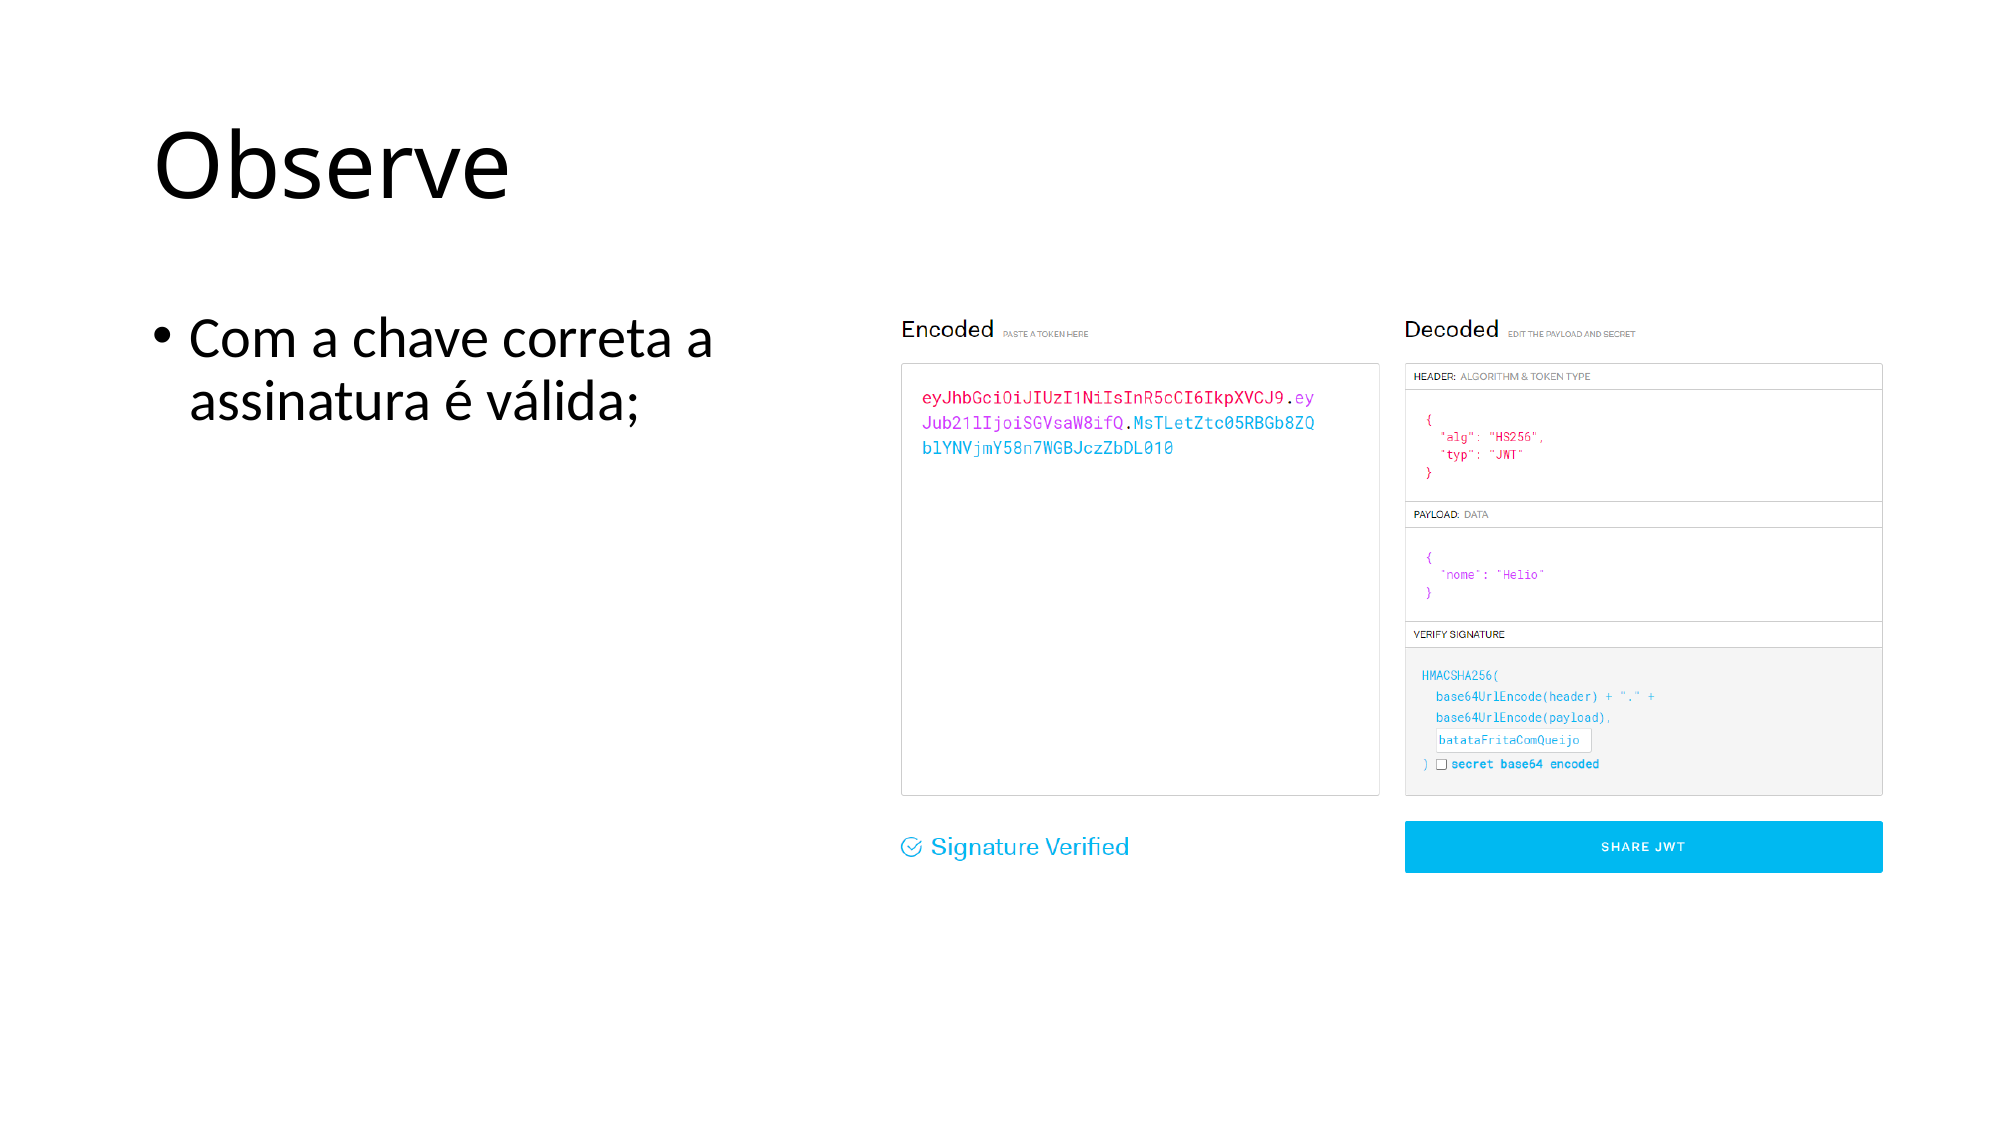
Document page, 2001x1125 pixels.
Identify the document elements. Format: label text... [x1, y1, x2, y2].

title Observe [137, 59, 1863, 278]
picture [895, 299, 1906, 880]
list Com a chave correta a assinatura é válida; [137, 299, 853, 1014]
